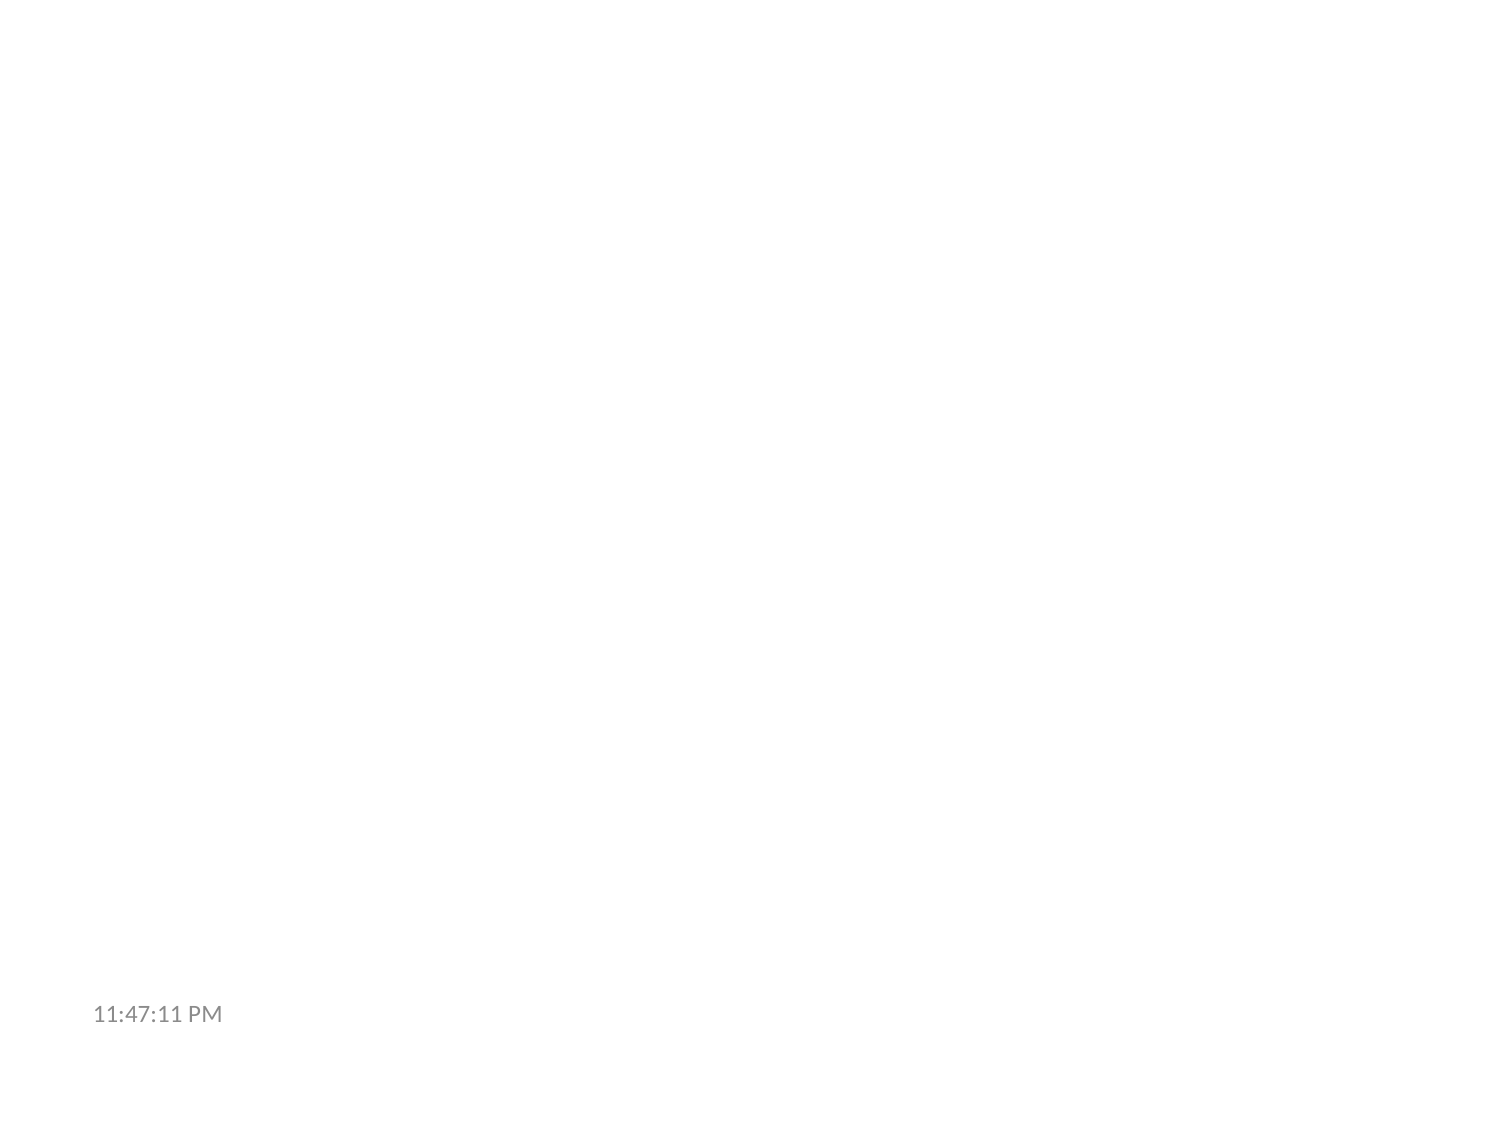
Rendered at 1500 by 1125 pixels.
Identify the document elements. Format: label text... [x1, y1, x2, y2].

text_box 3:35:09 PM [77, 982, 428, 1043]
